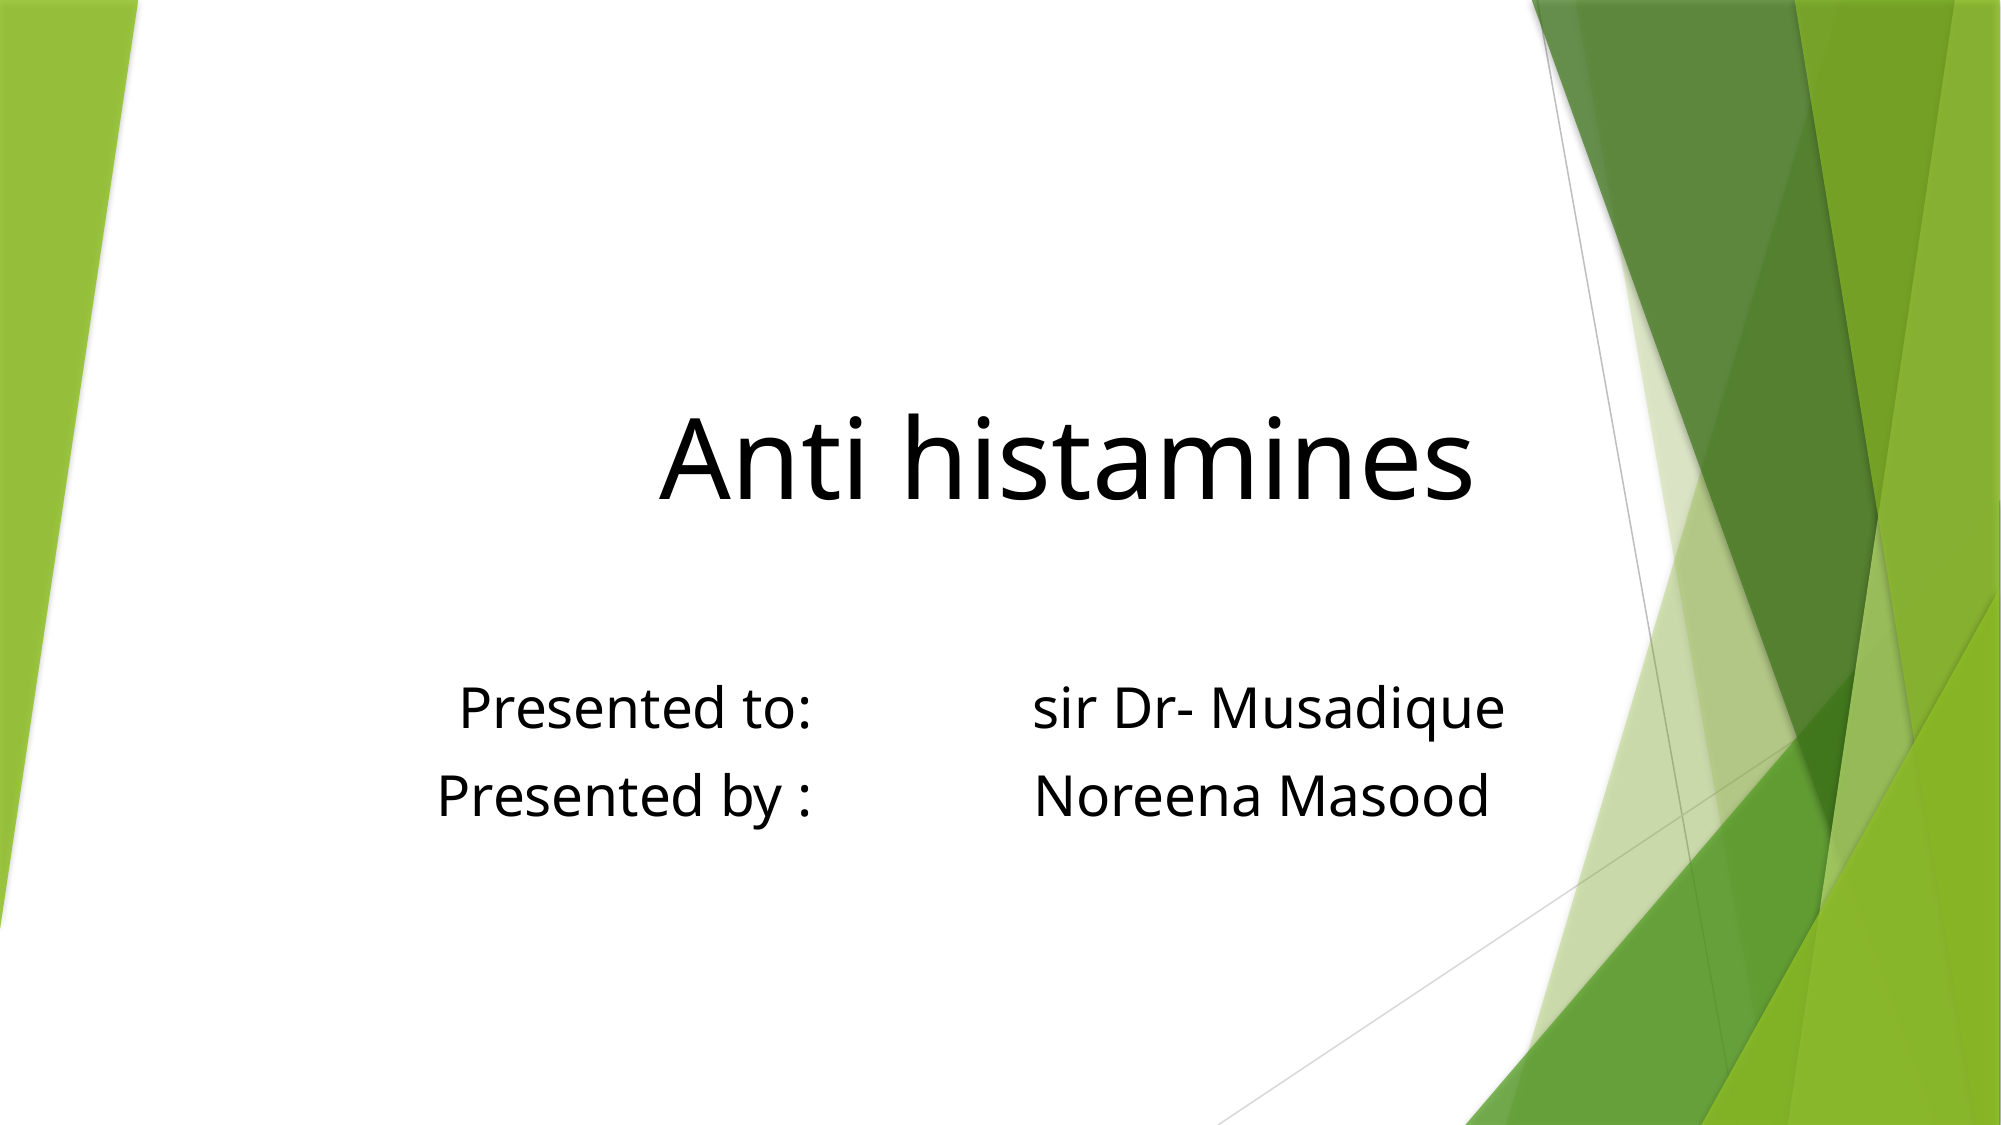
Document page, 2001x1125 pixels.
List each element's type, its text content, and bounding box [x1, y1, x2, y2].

title Anti histamines [247, 394, 1522, 664]
subtitle Presented to: sir Dr- Musadique Presented by : Noreena Masood [247, 664, 1522, 845]
